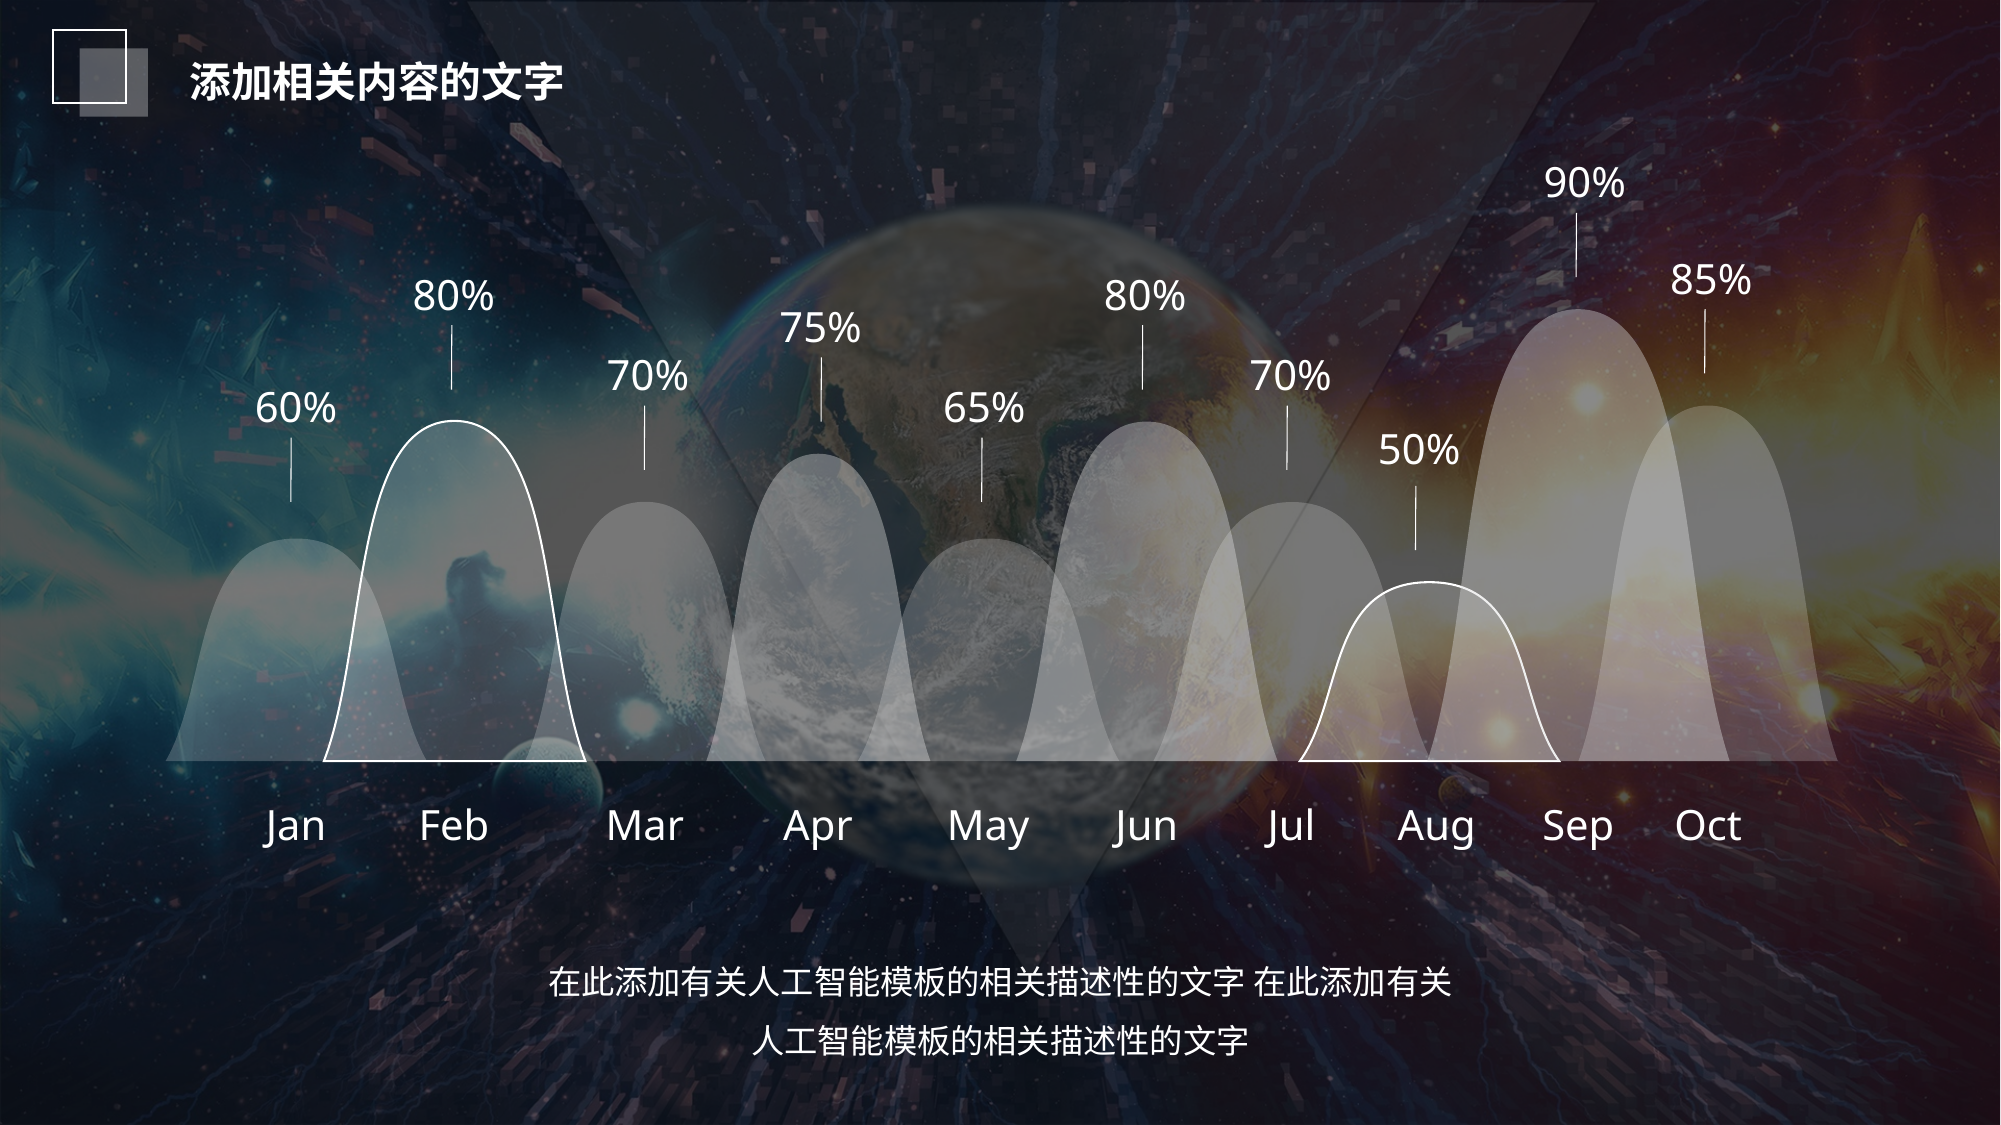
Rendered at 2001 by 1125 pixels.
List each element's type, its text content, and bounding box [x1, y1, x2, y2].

text_box 在此添加有关人工智能模板的相关描述性的文字 在此添加有关人工智能模板的相关描述性的文字 [529, 933, 1472, 1068]
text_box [165, 148, 1838, 857]
